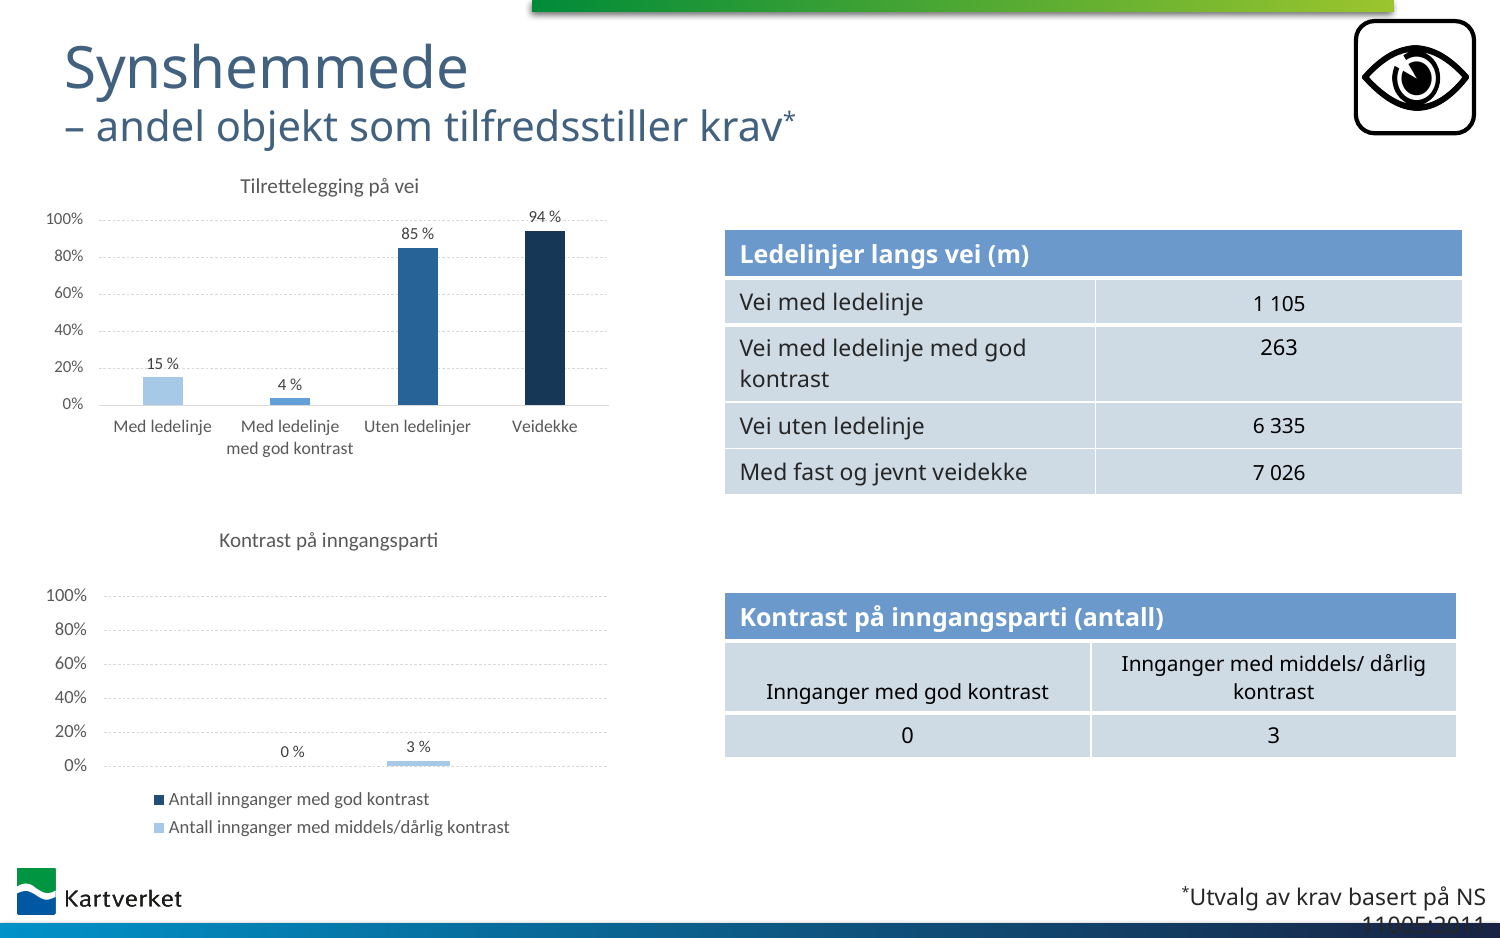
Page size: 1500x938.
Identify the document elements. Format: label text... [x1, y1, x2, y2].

table_cell Vei med ledelinje med god kontrast [725, 327, 1095, 401]
table_cell 7 026 [1096, 449, 1462, 494]
table_cell Innganger med middels/ dårlig kontrast [1092, 643, 1456, 711]
table_cell Med fast og jevnt veidekke [725, 449, 1095, 494]
picture [41, 520, 617, 846]
table_cell Vei uten ledelinje [725, 403, 1095, 448]
table_cell 0 [725, 715, 1090, 757]
table_cell 1 105 [1096, 280, 1462, 323]
table_cell 263 [1096, 327, 1462, 401]
table_cell 3 [1092, 715, 1456, 757]
text_box *Utvalg av krav basert på NS 11005:2011 [1068, 873, 1500, 938]
table_cell Vei med ledelinje [725, 280, 1095, 323]
text_box Synshemmede – andel objekt som tilfredsstiller krav* [49, 24, 1431, 158]
picture [41, 166, 619, 492]
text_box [1355, 20, 1475, 134]
table_header Ledelinjer langs vei (m) [725, 230, 1462, 276]
table_cell Innganger med god kontrast [725, 643, 1090, 711]
table_cell 6 335 [1096, 403, 1462, 448]
table_header Kontrast på inngangsparti (antall) [725, 593, 1456, 639]
